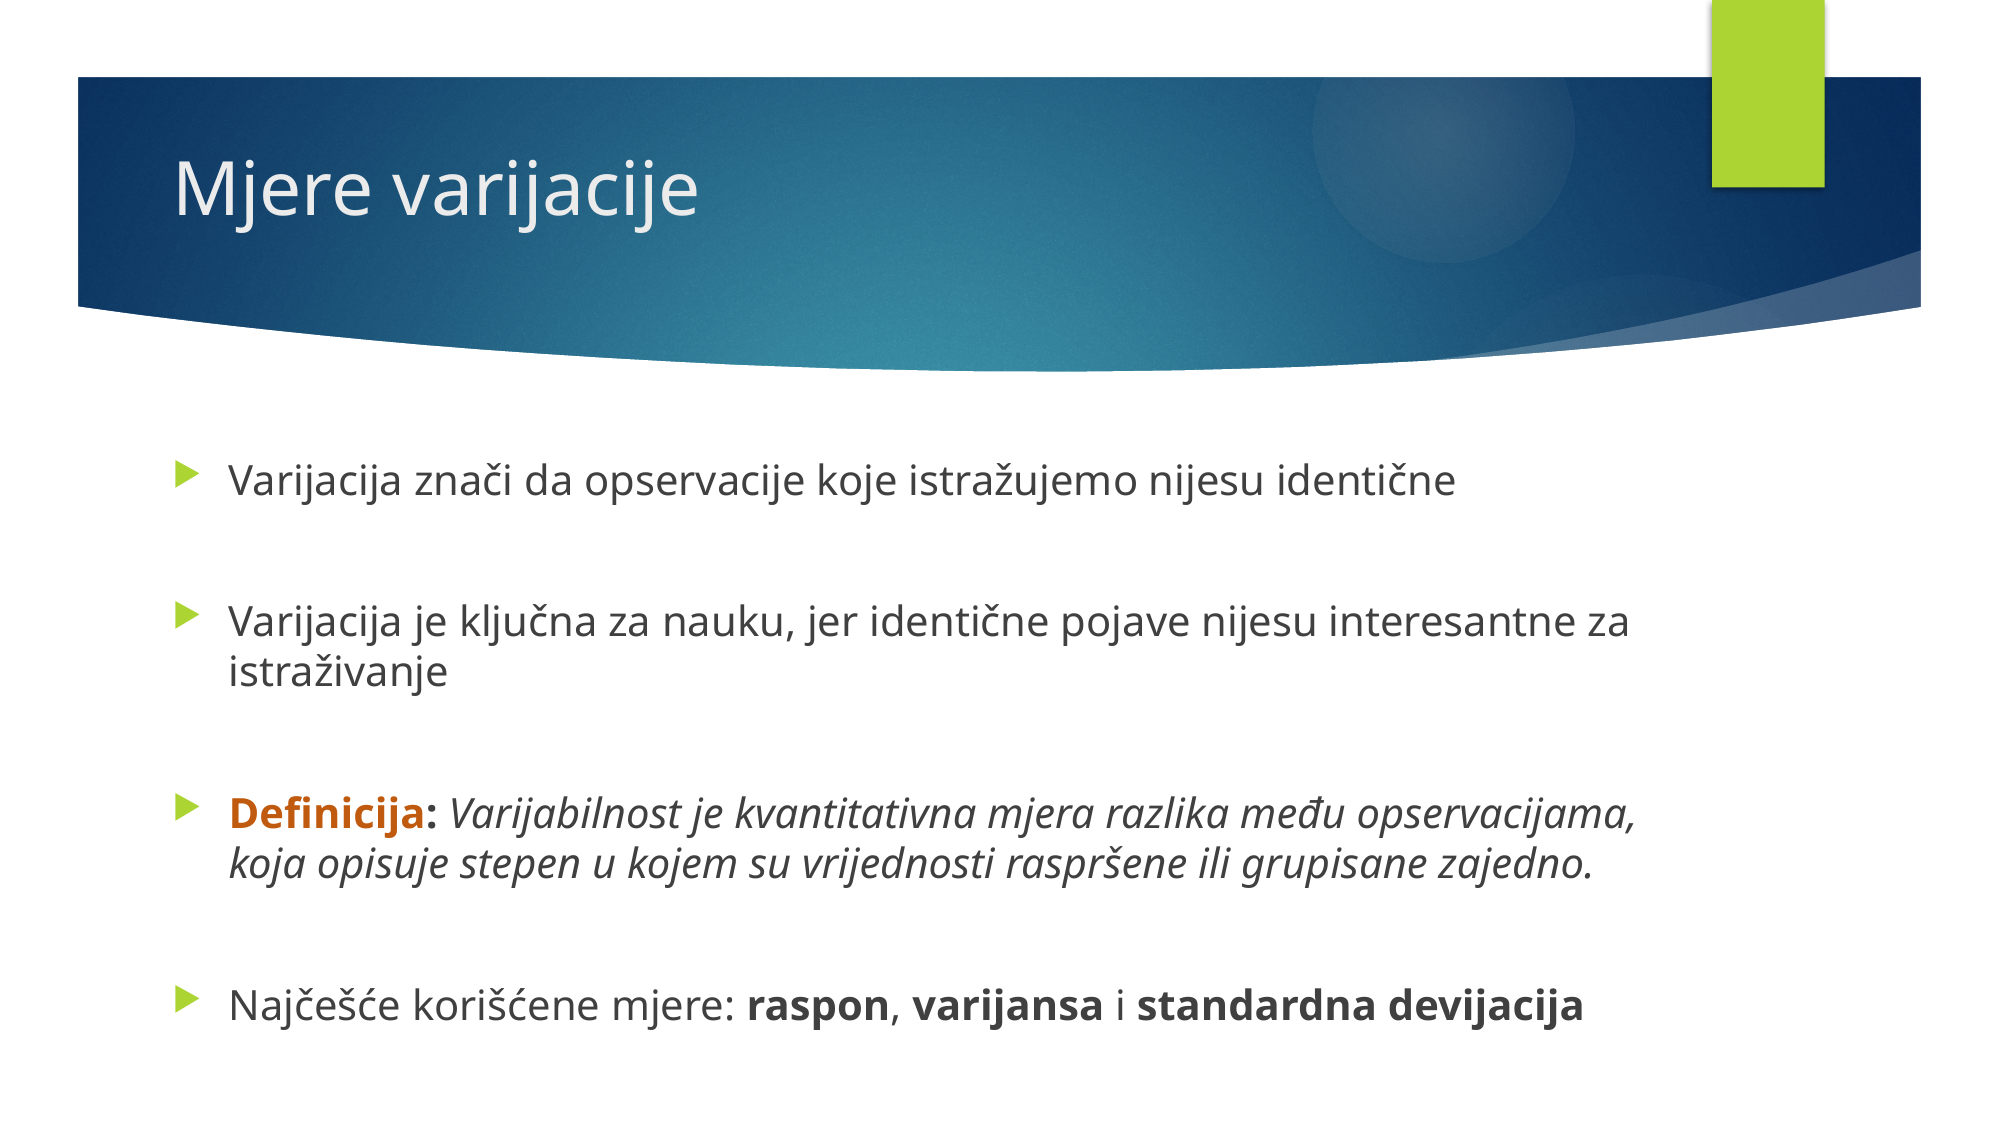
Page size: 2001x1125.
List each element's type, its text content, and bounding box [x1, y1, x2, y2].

list Varijacija znači da opservacije koje istražujemo nijesu identične Varijacija je ključna za nauku, jer identične pojave nijesu interesantne za istraživanje Definicija: Varijabilnost je kvantitativna mjera razlika među opservacijama, koja opisuje stepen u kojem su vrijednosti raspršene ili grupisane zajedno. Najčešće korišćene mjere: raspon, varijansa i standardna devijacija [157, 445, 1741, 1003]
title Mjere varijacije [157, 127, 1595, 244]
